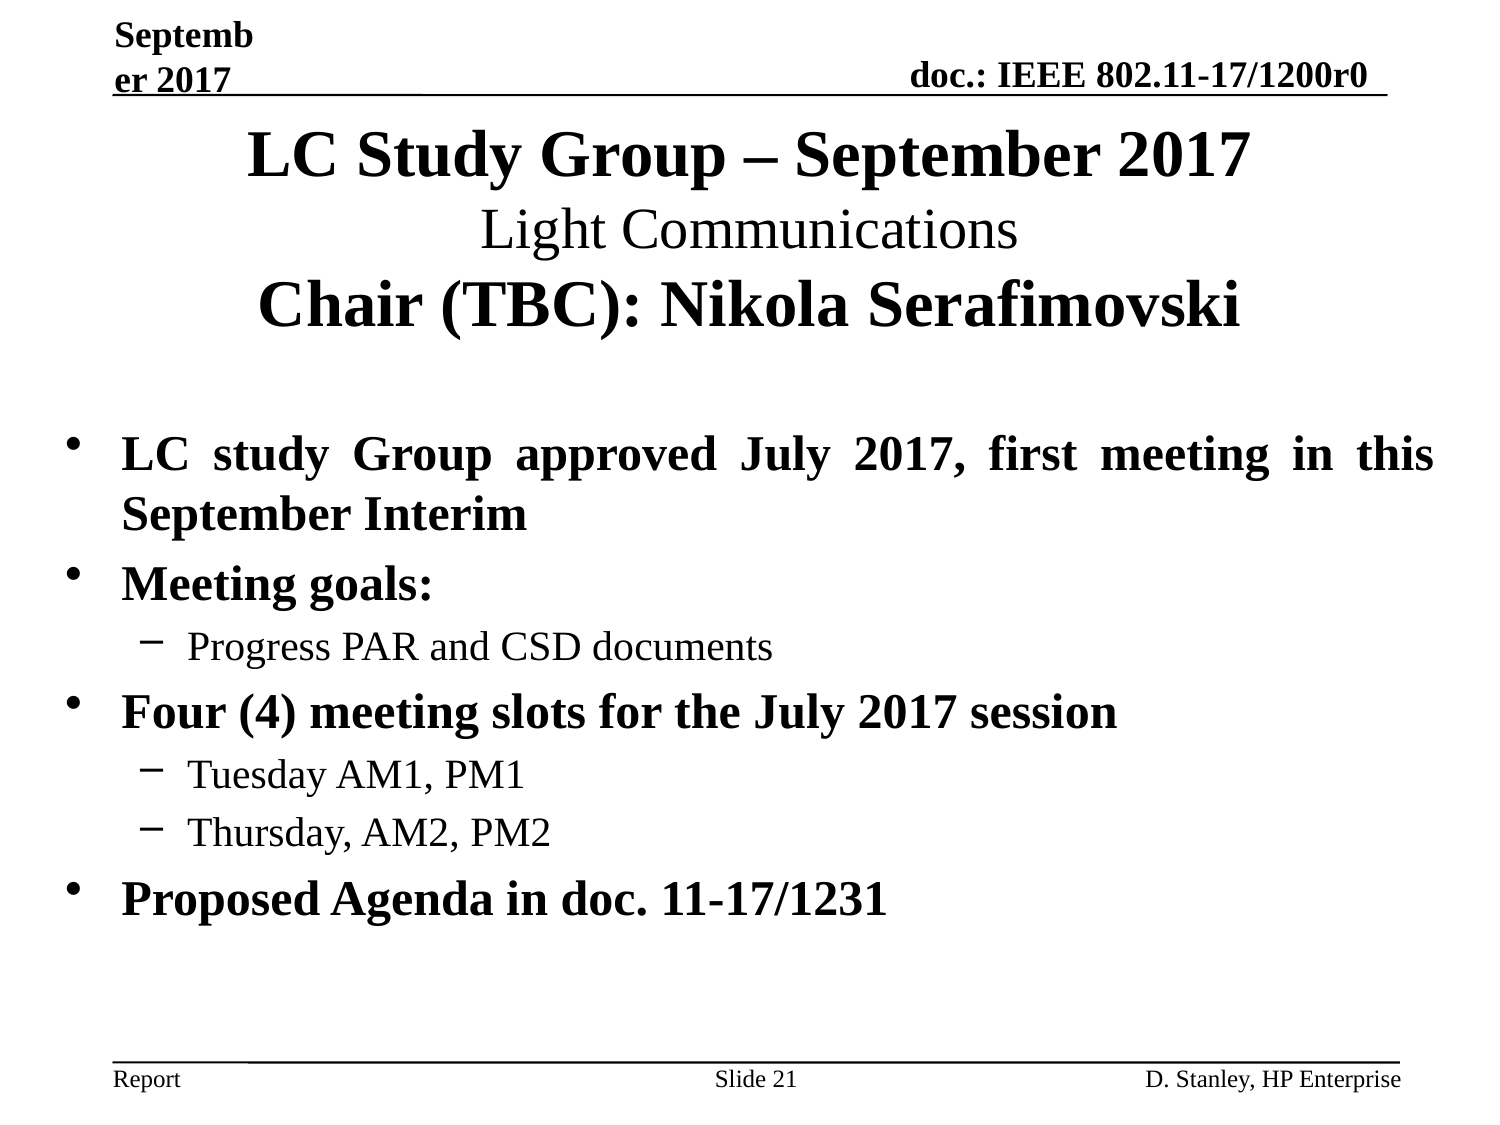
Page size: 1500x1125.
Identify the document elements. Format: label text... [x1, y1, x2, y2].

slide_number Slide 21 [712, 1062, 800, 1093]
list LC study Group approved July 2017, first meeting in this September Interim Meeting goals: Progress PAR and CSD documents Four (4) meeting slots for the July 2017 session Tuesday AM1, PM1 Thursday, AM2, PM2 Proposed Agenda in doc. 11-17/1231 [50, 412, 1450, 988]
footer D. Stanley, HP Enterprise [1057, 1062, 1402, 1093]
title LC Study Group – September 2017 Light Communications Chair (TBC): Nikola Serafimovski [112, 137, 1388, 313]
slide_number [114, 54, 269, 100]
